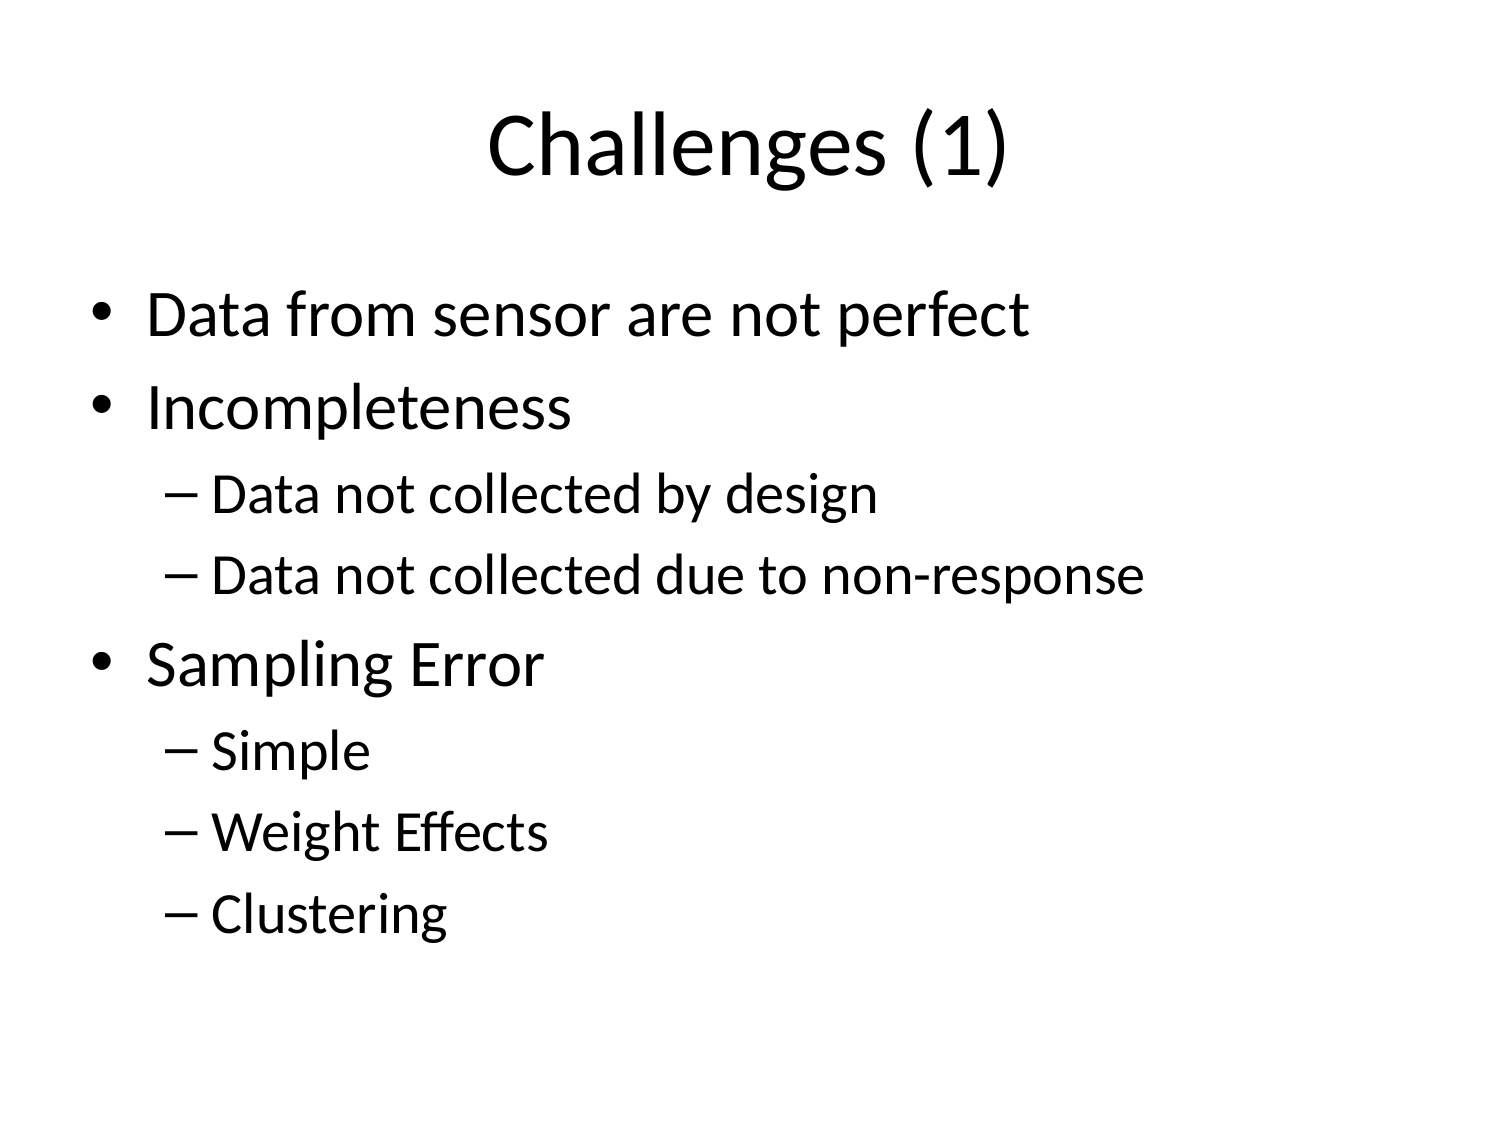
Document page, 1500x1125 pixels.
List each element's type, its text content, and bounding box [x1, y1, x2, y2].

list Data from sensor are not perfect Incompleteness Data not collected by design Data not collected due to non-response Sampling Error Simple Weight Effects Clustering [75, 262, 1425, 1005]
title Challenges (1) [75, 45, 1425, 233]
